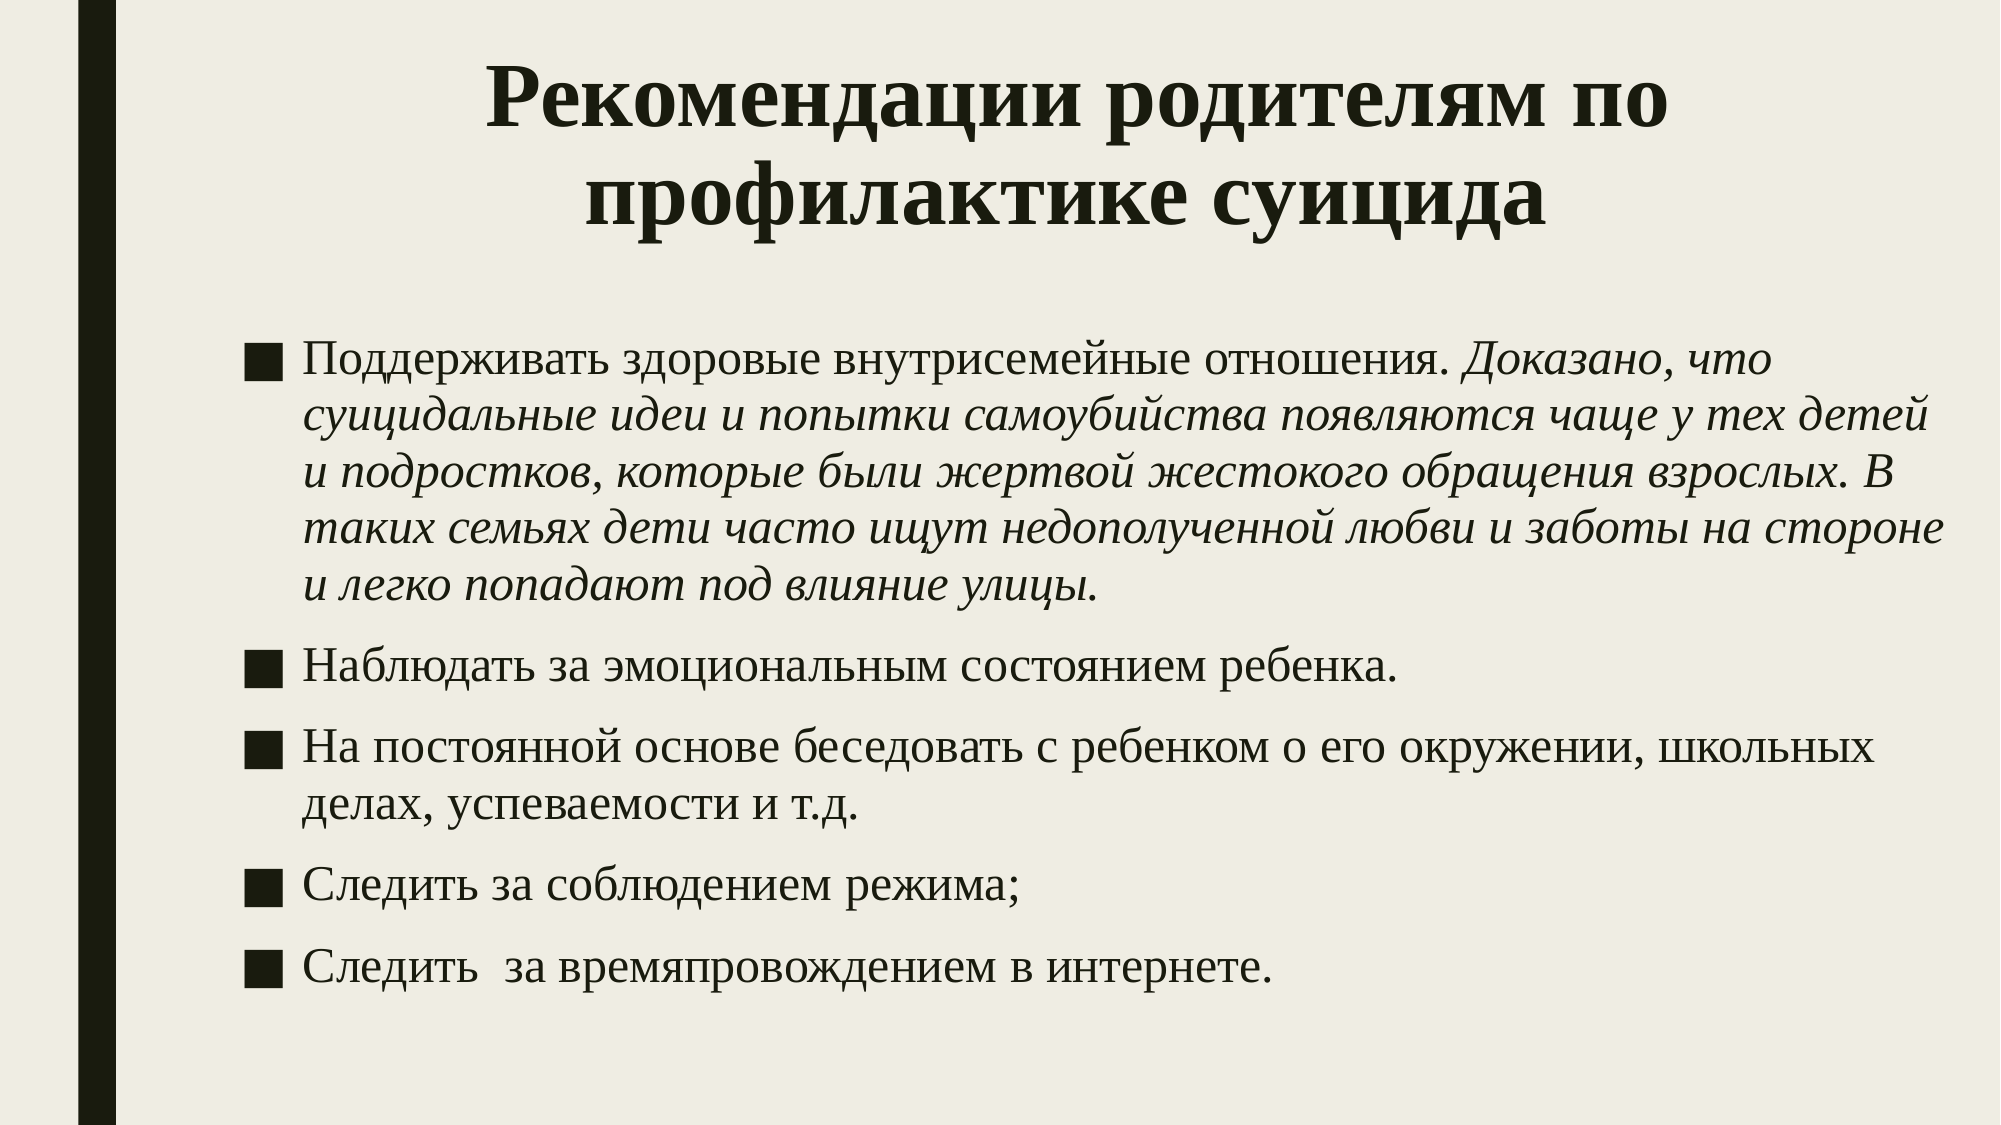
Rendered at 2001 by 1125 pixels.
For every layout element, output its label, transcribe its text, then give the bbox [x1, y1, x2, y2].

list Поддерживать здоровые внутрисемейные отношения. Доказано, что суицидальные идеи и попытки самоубийства появляются чаще у тех детей и подростков, которые были жертвой жестокого обращения взрослых. В таких семьях дети часто ищут недополученной любви и заботы на стороне и легко попадают под влияние улицы. Наблюдать за эмоциональным состоянием ребенка. На постоянной основе беседовать с ребенком о его окружении, школьных делах, успеваемости и т.д. Следить за соблюдением режима; Следить за времяпровождением в интернете. [225, 321, 1961, 1100]
title Рекомендации родителям по профилактике суицида [171, 40, 1986, 285]
